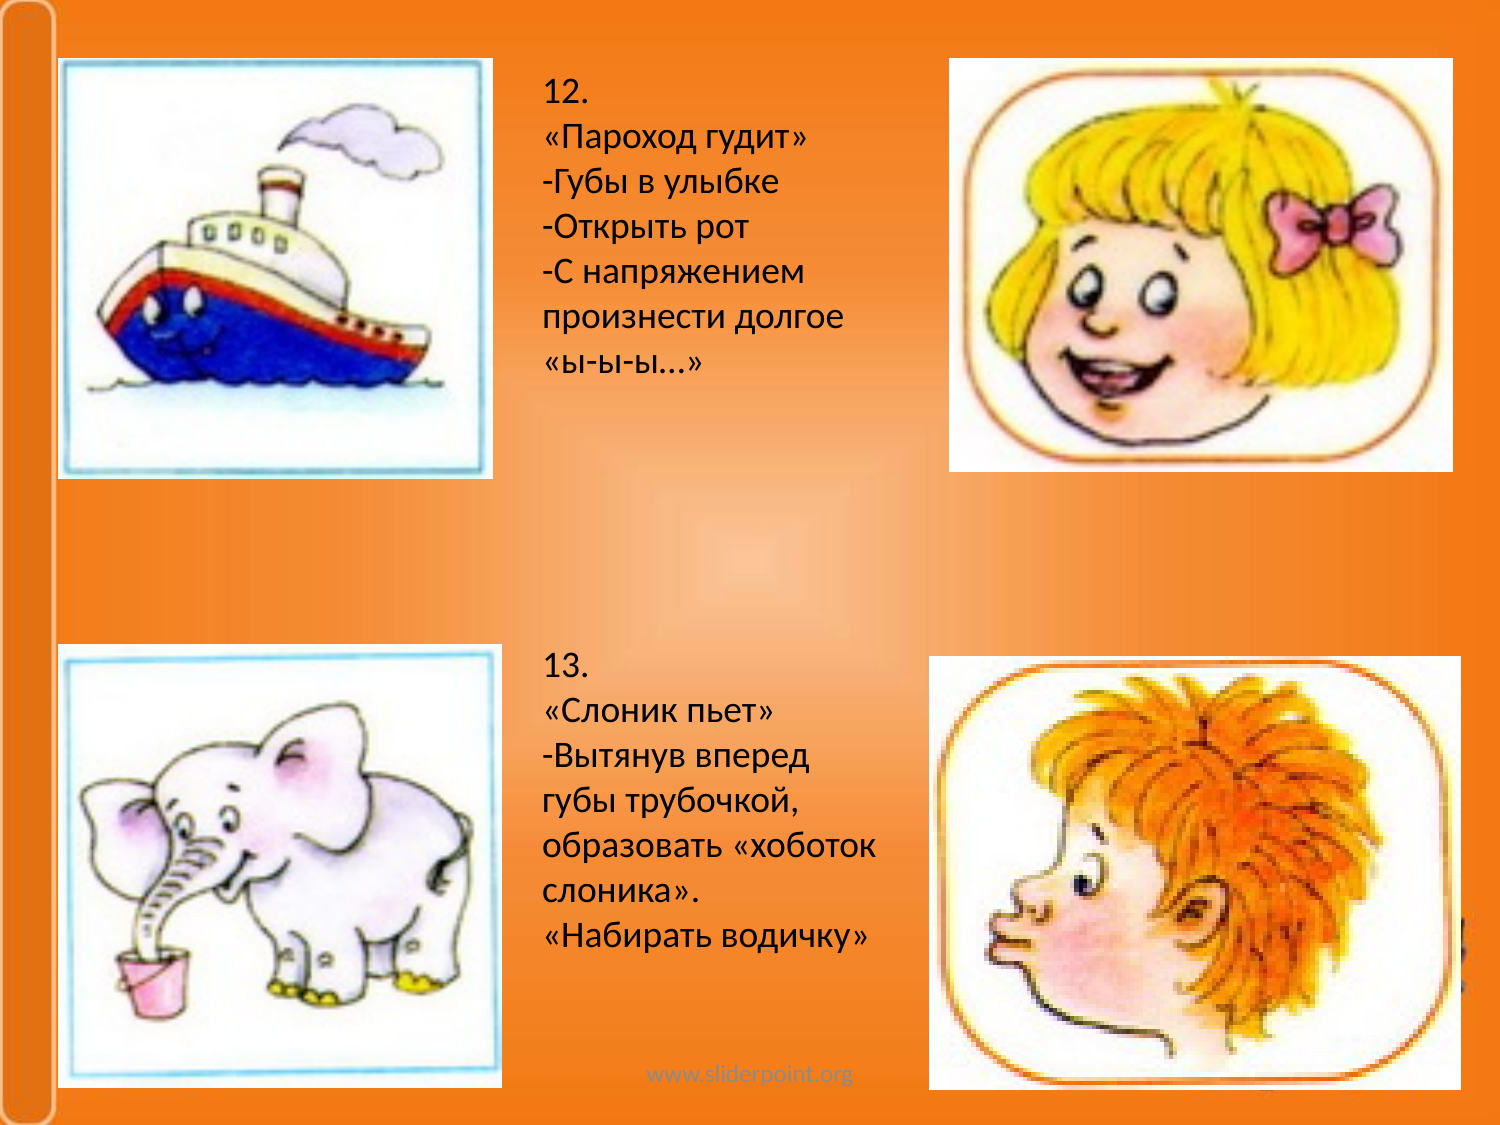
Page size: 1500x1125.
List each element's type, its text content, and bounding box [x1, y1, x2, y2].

picture [0, 0, 1500, 1125]
text_box 12. «Пароход гудит» -Губы в улыбке -Открыть рот -С напряжением произнести долгое «ы-ы-ы…» [527, 58, 903, 389]
text_box 13. «Слоник пьет» -Вытянув вперед губы трубочкой, образовать «хоботок слоника». «Набирать водичку» [527, 632, 903, 963]
footer www.sliderpoint.org [512, 1042, 988, 1103]
